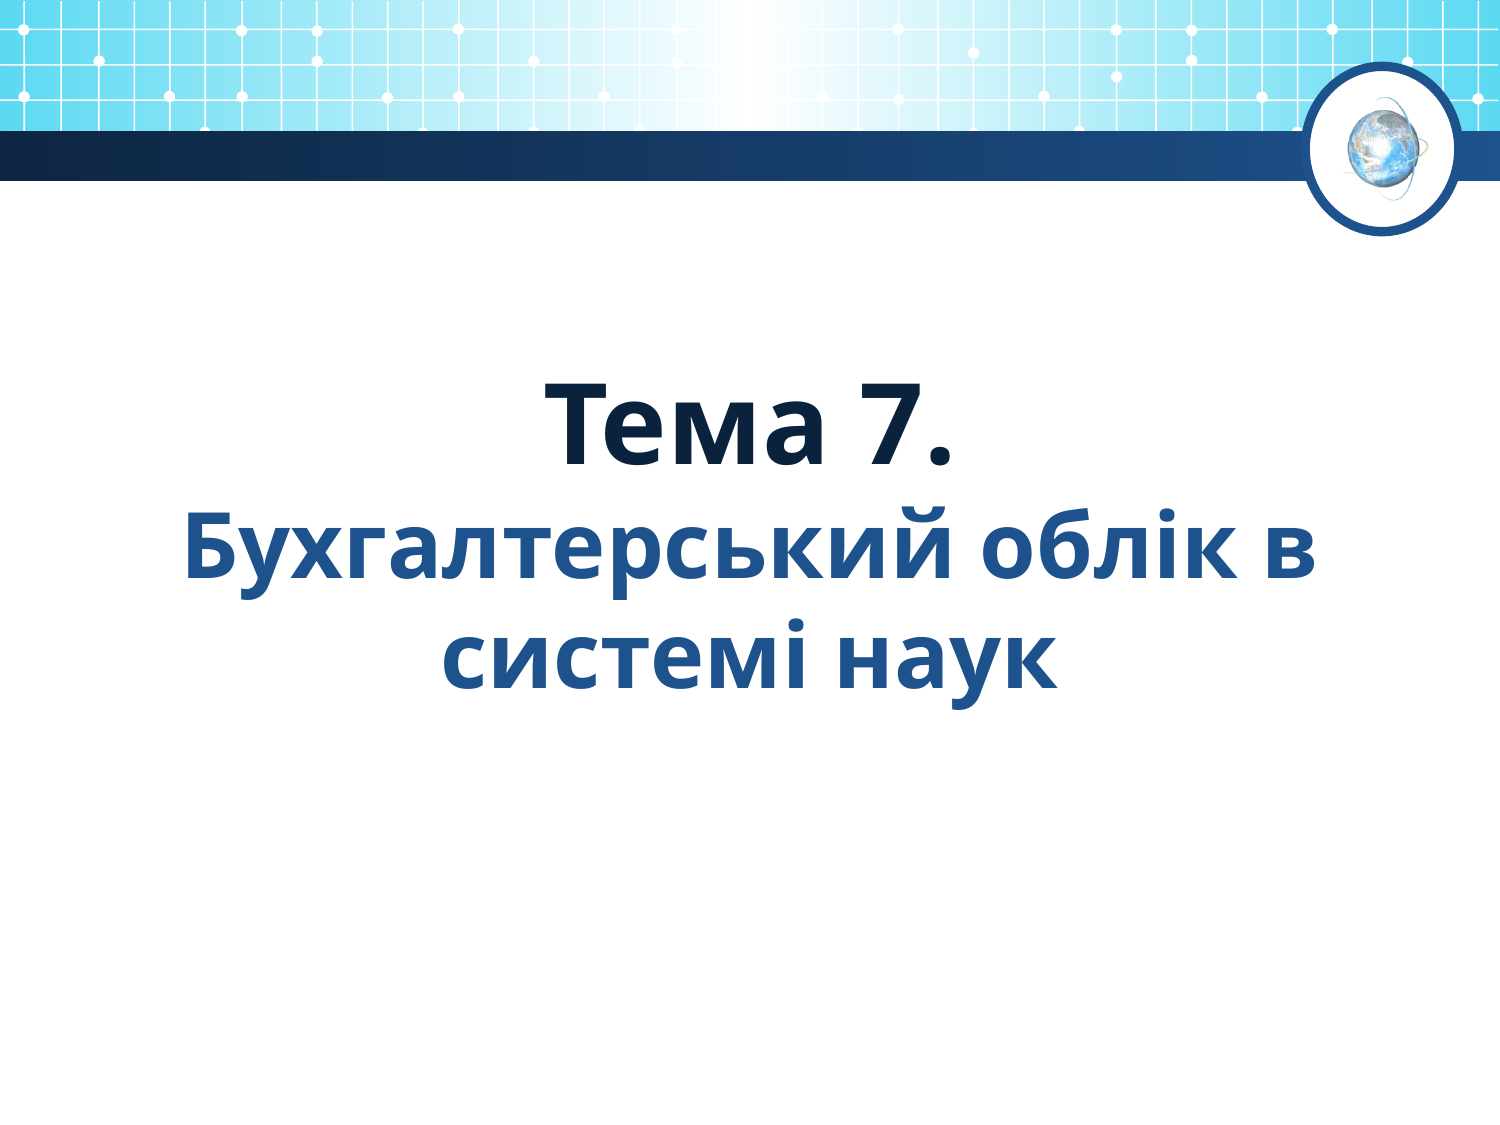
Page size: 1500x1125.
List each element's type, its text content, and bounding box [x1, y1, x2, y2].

table_cell 0 [369, 1, 374, 28]
table_cell 0 [369, 31, 374, 64]
table_cell 0 [369, 66, 374, 99]
table_cell 0 [369, 101, 374, 125]
table_cell 0 [1084, 102, 1089, 125]
table_cell 0 [1084, 66, 1089, 99]
table_cell 0 [1084, 1, 1089, 28]
title Тема 7. Бухгалтерський облік в системі наук [0, 125, 1500, 934]
picture [1314, 72, 1450, 125]
table_cell 0 [1084, 31, 1089, 64]
